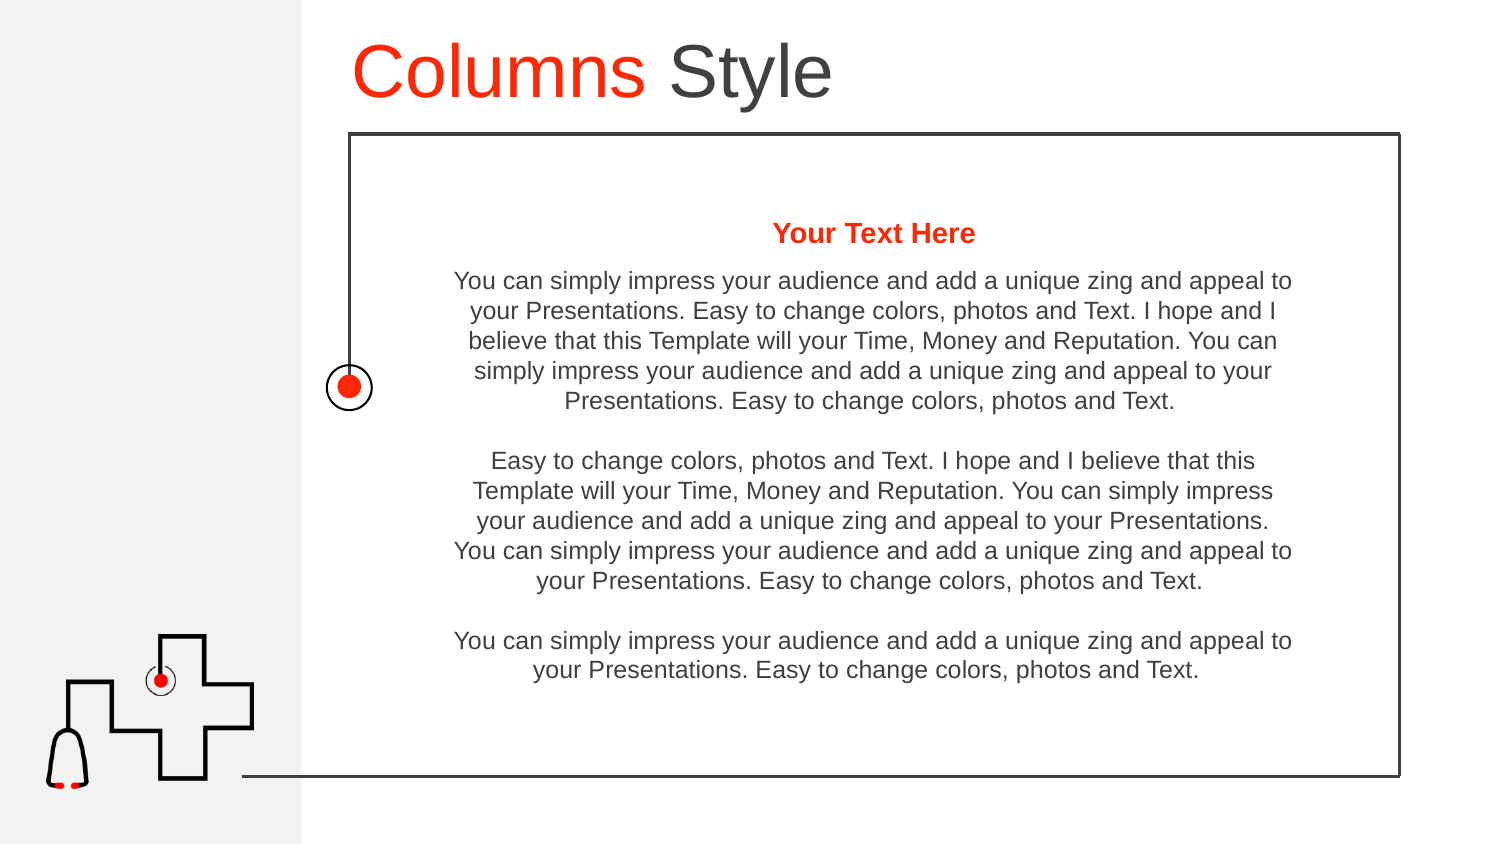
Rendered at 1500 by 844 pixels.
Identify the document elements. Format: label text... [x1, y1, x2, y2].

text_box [241, 133, 1400, 777]
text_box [437, 206, 1311, 697]
picture [46, 634, 254, 789]
list Columns Style [336, 20, 1471, 115]
